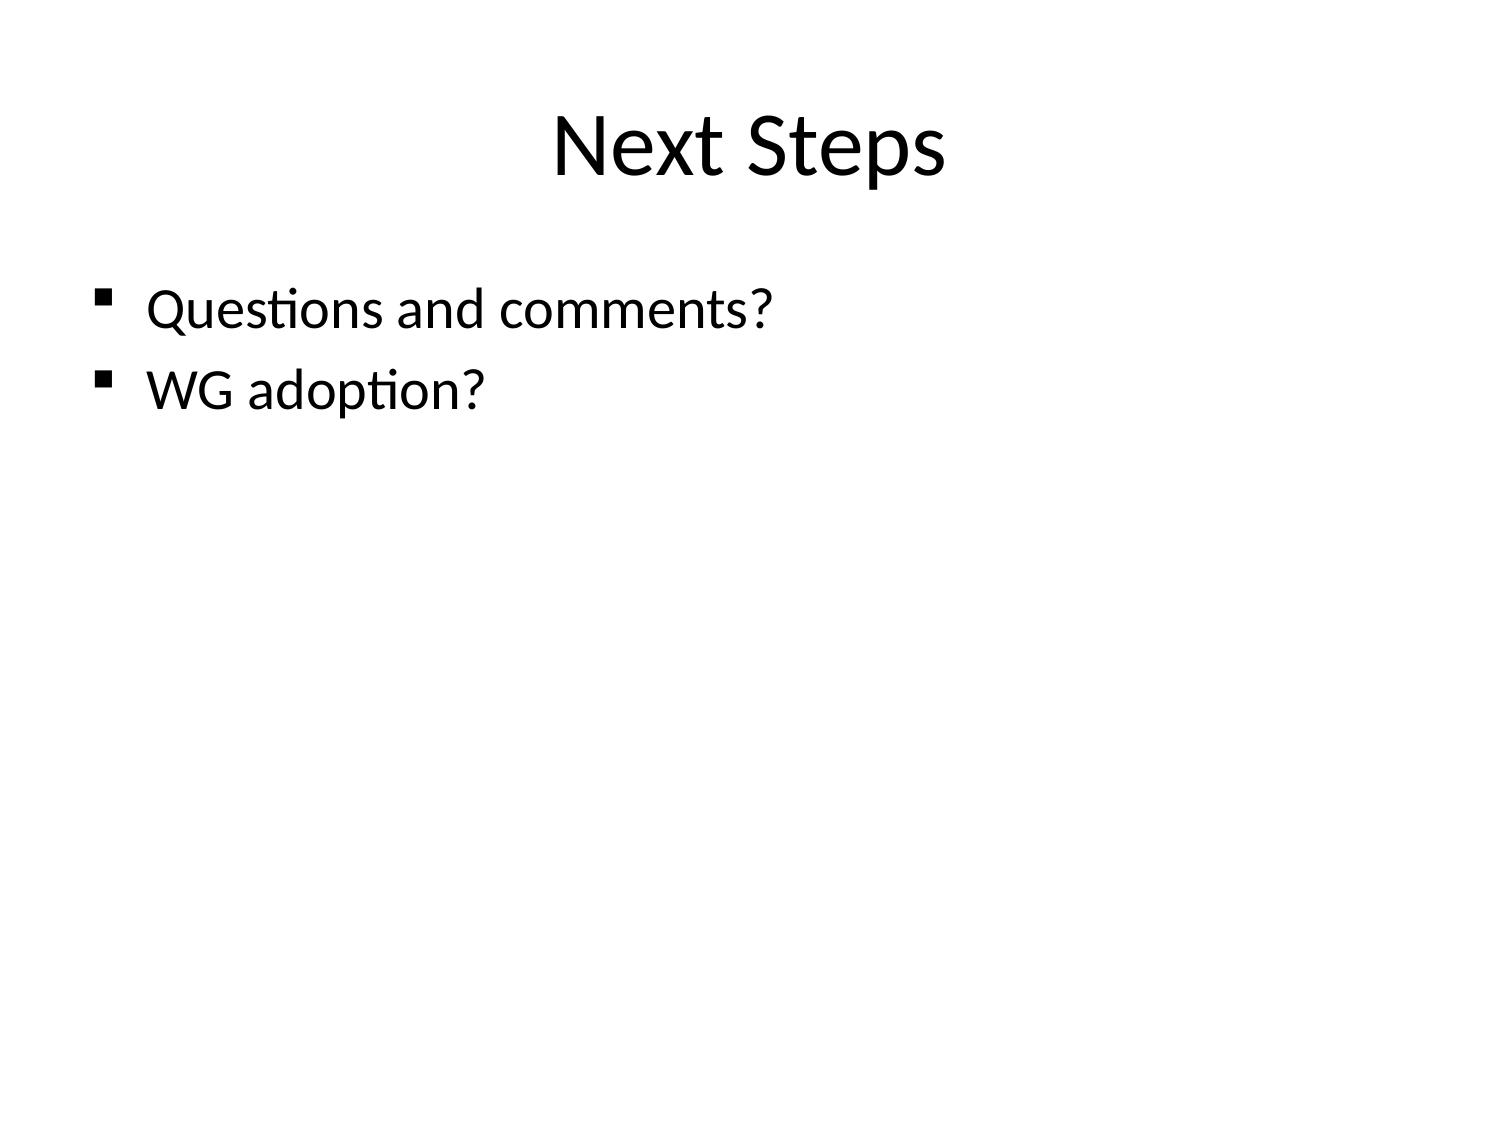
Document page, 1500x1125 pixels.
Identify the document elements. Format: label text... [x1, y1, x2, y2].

list Questions and comments? WG adoption? [75, 262, 1425, 1005]
title Next Steps [75, 45, 1425, 233]
